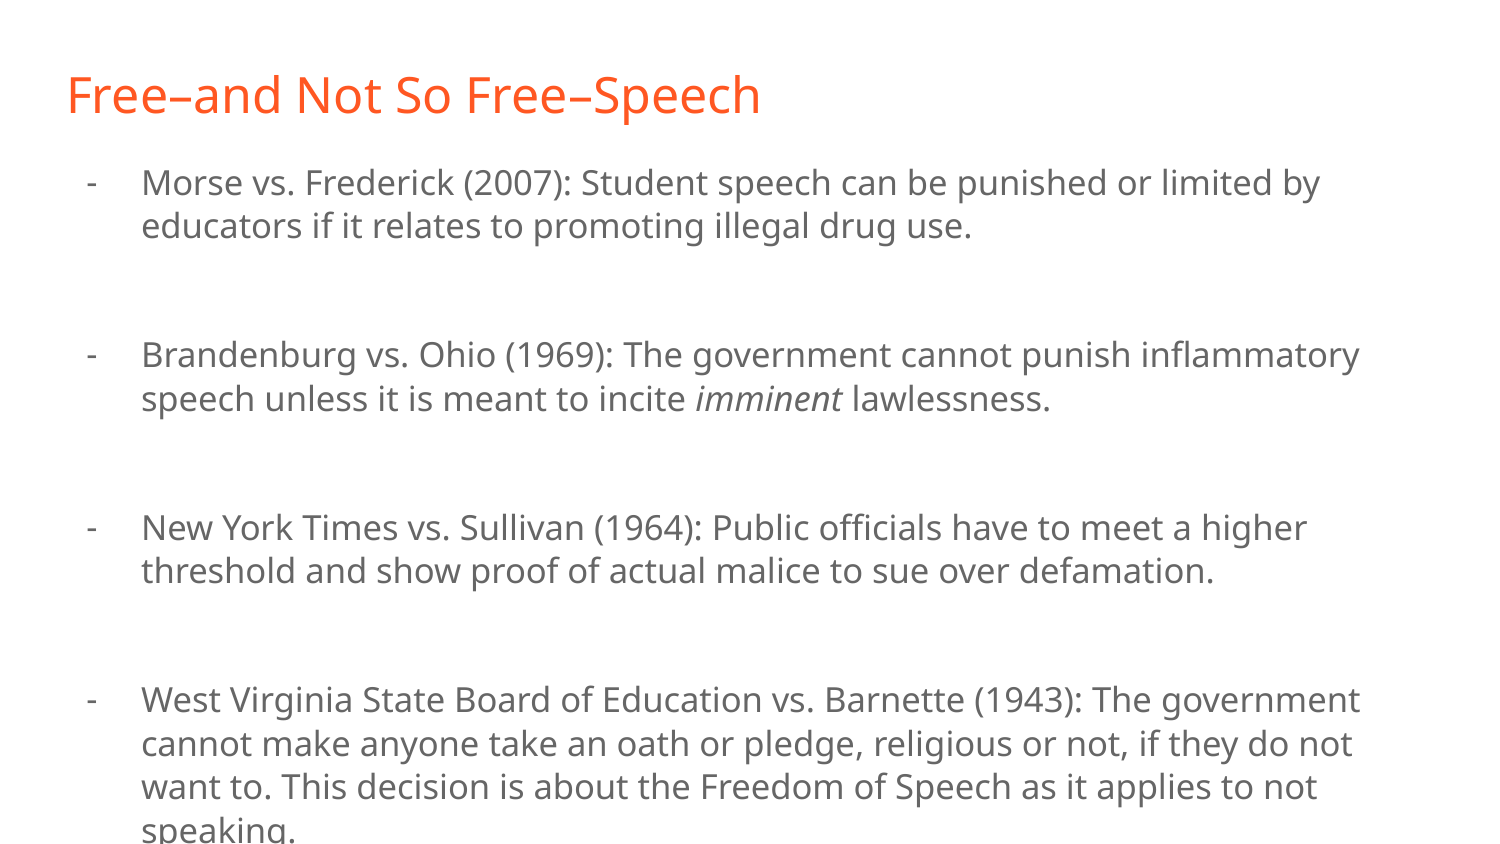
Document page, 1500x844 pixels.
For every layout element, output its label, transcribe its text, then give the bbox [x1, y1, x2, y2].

list Morse vs. Frederick (2007): Student speech can be punished or limited by educators if it relates to promoting illegal drug use. Brandenburg vs. Ohio (1969): The government cannot punish inflammatory speech unless it is meant to incite imminent lawlessness. New York Times vs. Sullivan (1964): Public officials have to meet a higher threshold and show proof of actual malice to sue over defamation. West Virginia State Board of Education vs. Barnette (1943): The government cannot make anyone take an oath or pledge, religious or not, if they do not want to. This decision is about the Freedom of Speech as it applies to not speaking. [51, 143, 1449, 749]
title Free–and Not So Free–Speech [51, 48, 1449, 142]
